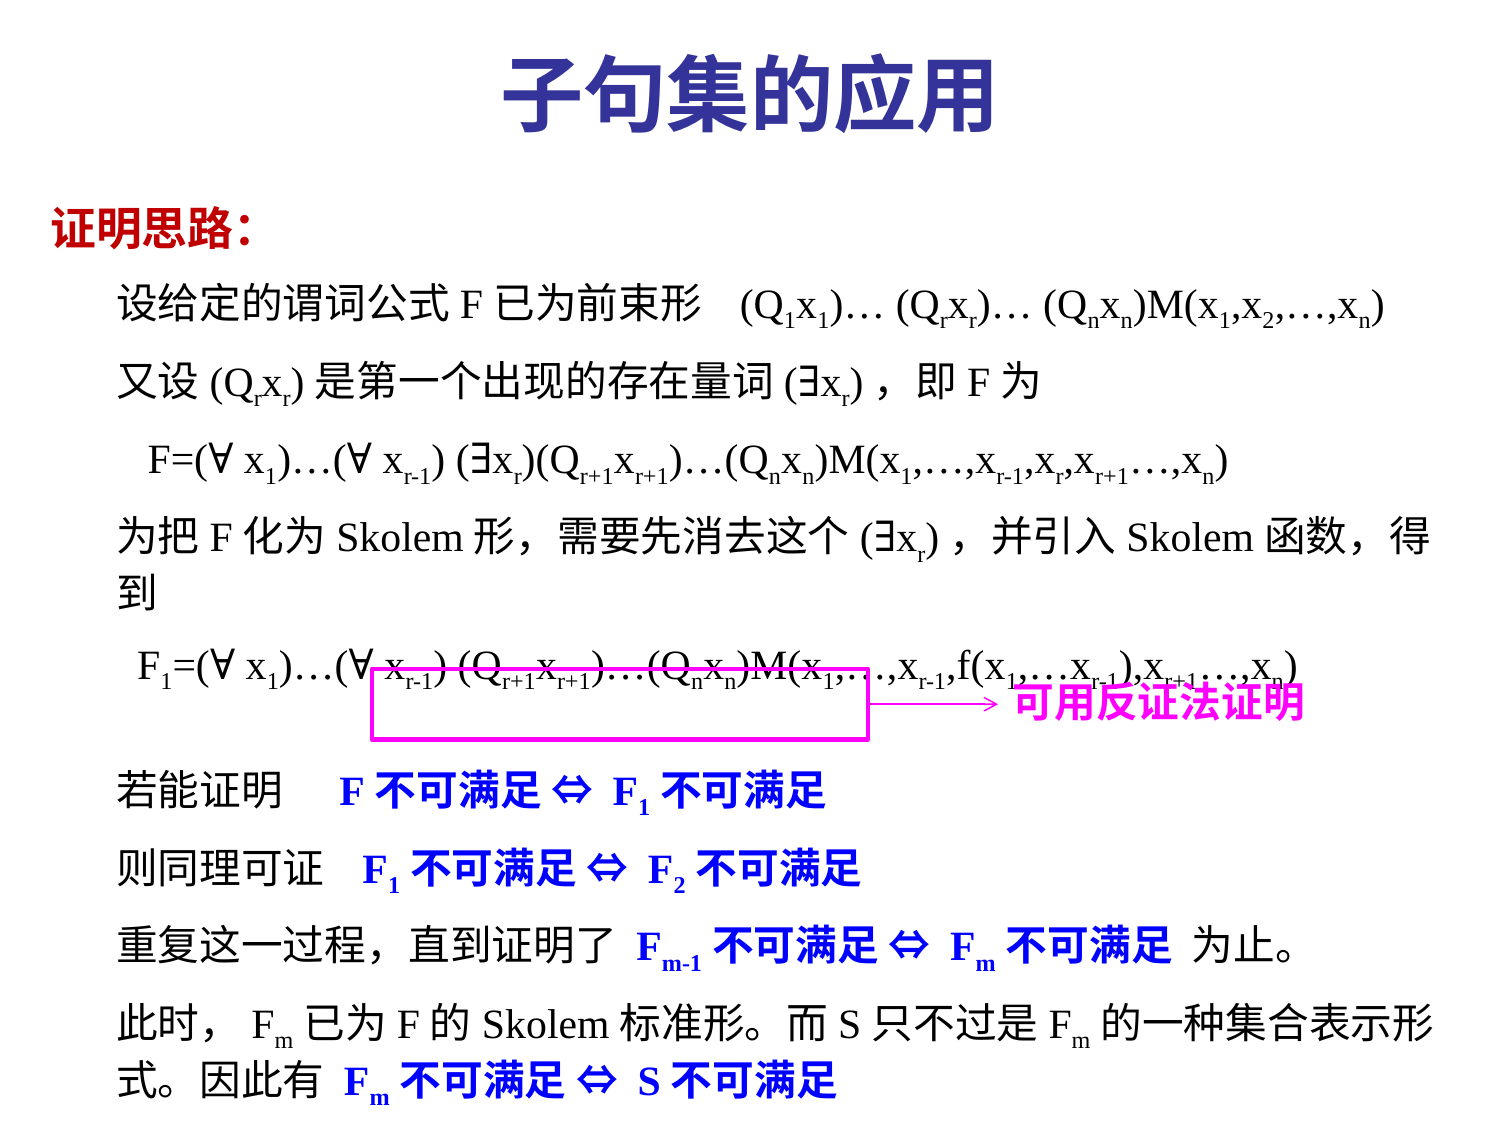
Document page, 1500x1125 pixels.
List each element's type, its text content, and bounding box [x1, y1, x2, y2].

list 证明思路： 设给定的谓词公式F已为前束形 (Q1x1)… (Qrxr)… (Qnxn)M(x1,x2,…,xn) 又设(Qrxr)是第一个出现的存在量词(∃xr)，即F为 F=(∀ x1)…(∀ xr-1) (∃xr)(Qr+1xr+1)…(Qnxn)M(x1,…,xr-1,xr,xr+1…,xn) 为把F化为Skolem形，需要先消去这个(∃xr)，并引入Skolem函数，得到 F1=(∀ x1)…(∀ xr-1) (Qr+1xr+1)…(Qnxn)M(x1,…,xr-1,f(x1,…xr-1),xr+1…,xn) 若能证明 F不可满足 ⇔ F1不可满足 则同理可证 F1不可满足 ⇔ F2不可满足 重复这一过程，直到证明了 Fm-1不可满足 ⇔ Fm不可满足 为止。 此时，Fm已为F的Skolem标准形。而S只不过是Fm的一种集合表示形式。因此有 Fm不可满足 ⇔ S不可满足 [35, 196, 1459, 1114]
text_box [371, 668, 1365, 740]
title 子句集的应用 [75, 0, 1425, 185]
